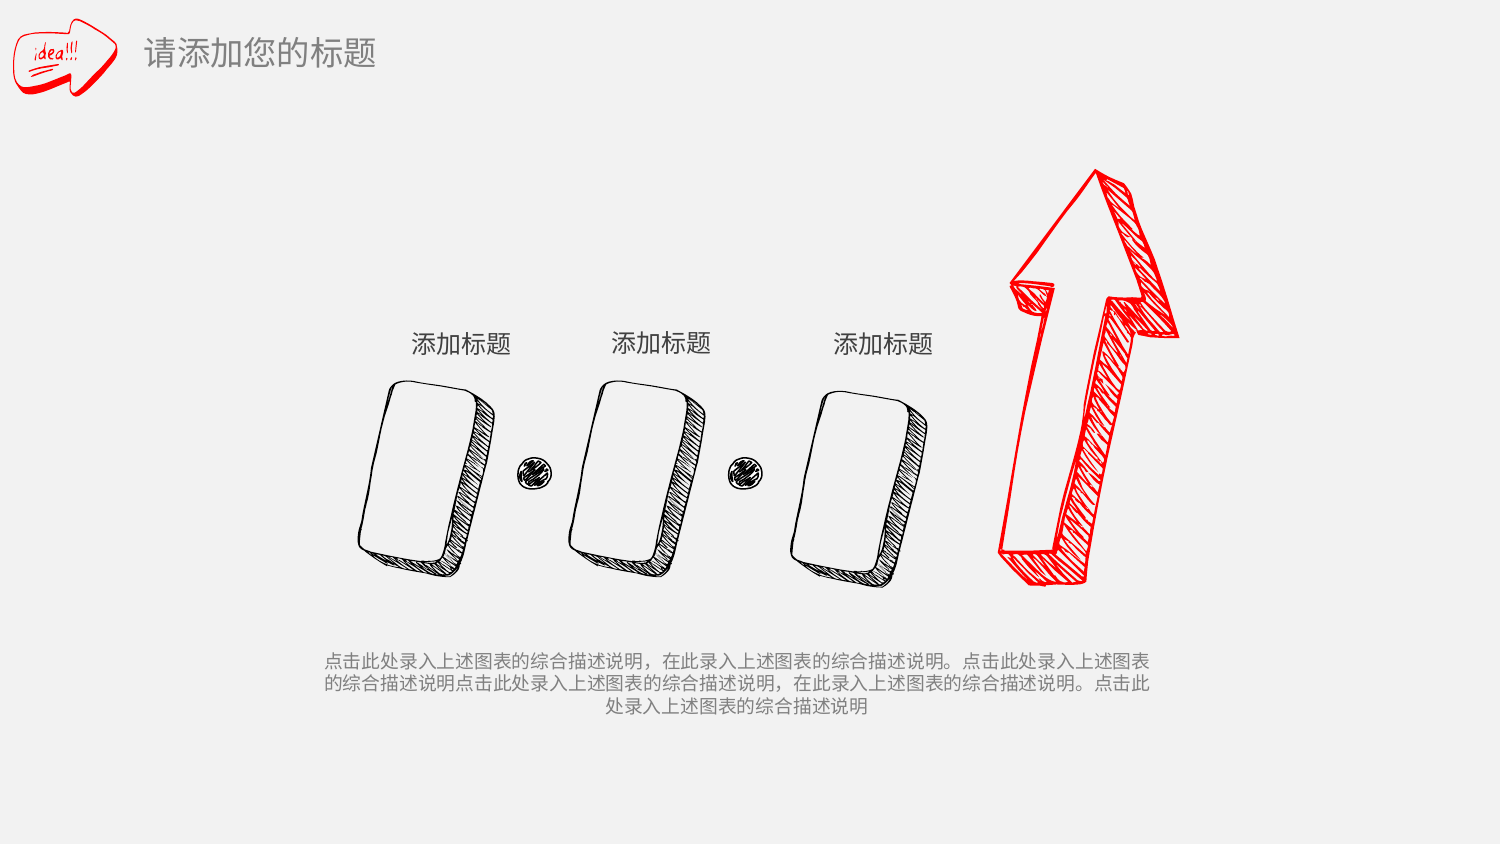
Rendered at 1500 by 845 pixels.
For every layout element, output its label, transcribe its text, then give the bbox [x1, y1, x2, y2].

text_box [517, 457, 552, 489]
text_box [568, 380, 706, 578]
text_box [790, 390, 928, 588]
text_box 添加标题 [582, 322, 740, 364]
text_box 添加标题 [804, 323, 962, 365]
text_box [997, 168, 1180, 587]
text_box [728, 457, 762, 489]
text_box 添加标题 [383, 323, 541, 365]
text_box [357, 380, 495, 578]
text_box 点击此处录入上述图表的综合描述说明，在此录入上述图表的综合描述说明。点击此处录入上述图表的综合描述说明点击此处录入上述图表的综合描述说明，在此录入上述图表的综合描述说明。点击此处录入上述图表的综合描述说明 [309, 643, 1164, 723]
